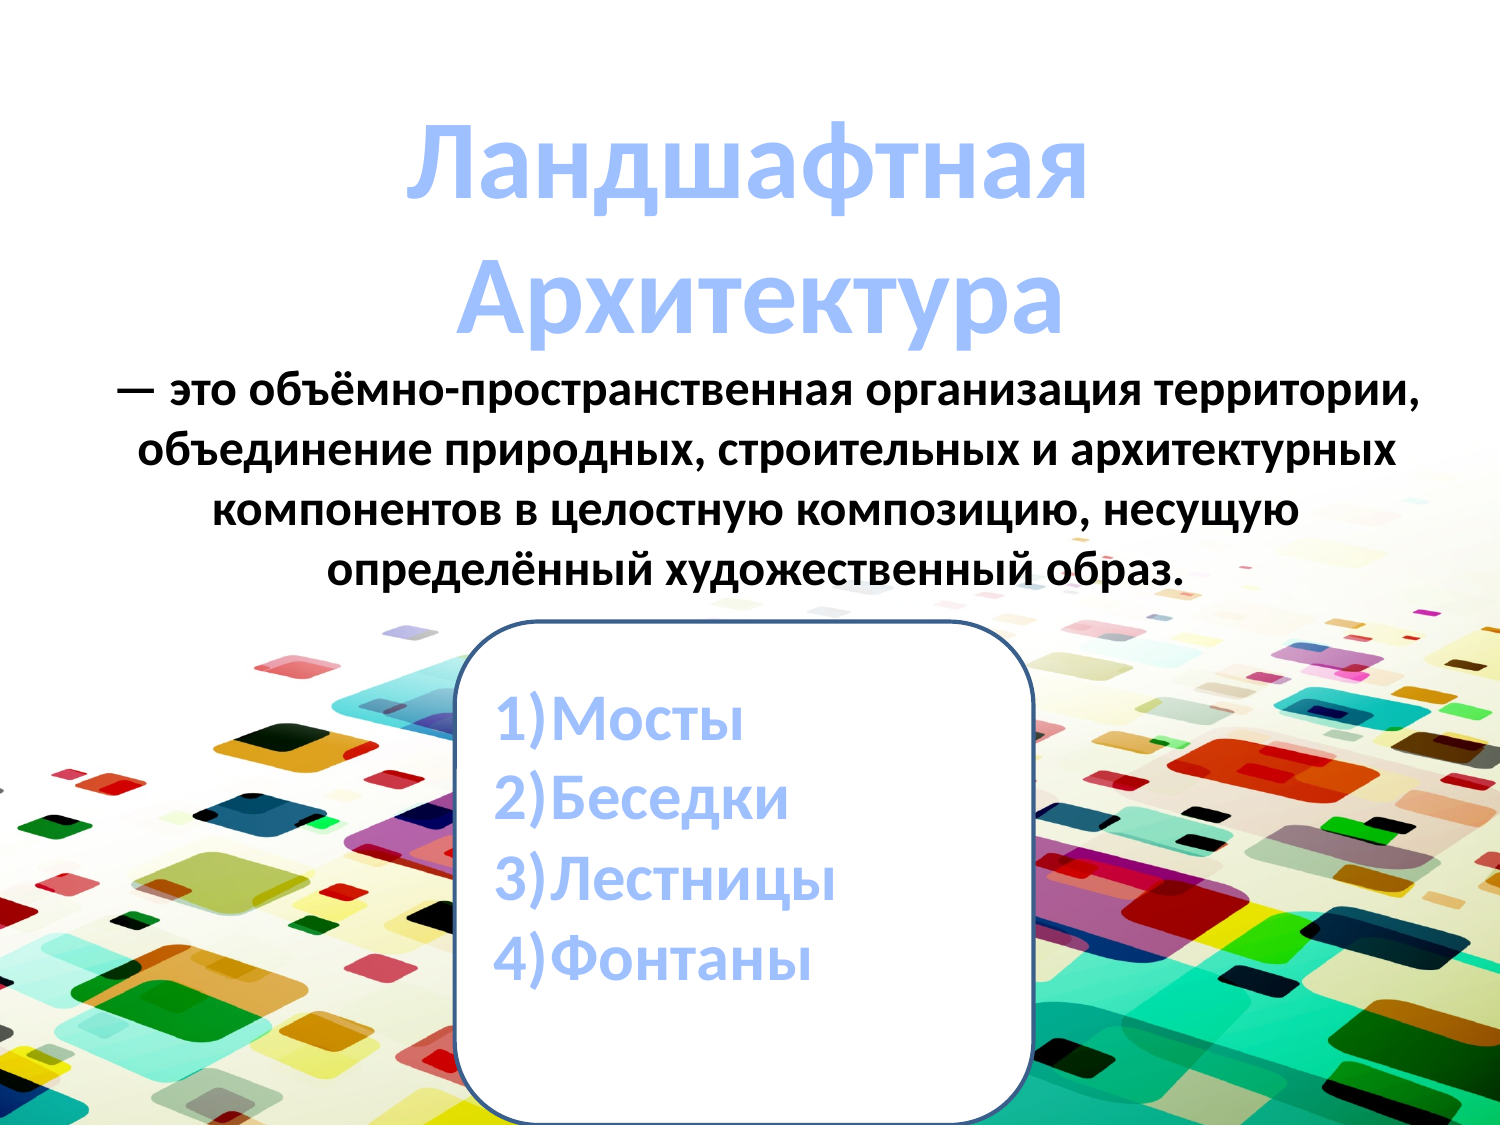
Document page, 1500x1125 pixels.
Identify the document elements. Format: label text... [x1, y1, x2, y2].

text_box Мосты Беседки Лестницы Фонтаны [452, 619, 1036, 1125]
text_box Ландшафтная Архитектура — это объёмно-пространственная организация территории, объединение природных, строительных и архитектурных компонентов в целостную композицию, несущую определённый художественный образ. [64, 78, 1459, 604]
picture [0, 1, 1500, 1125]
